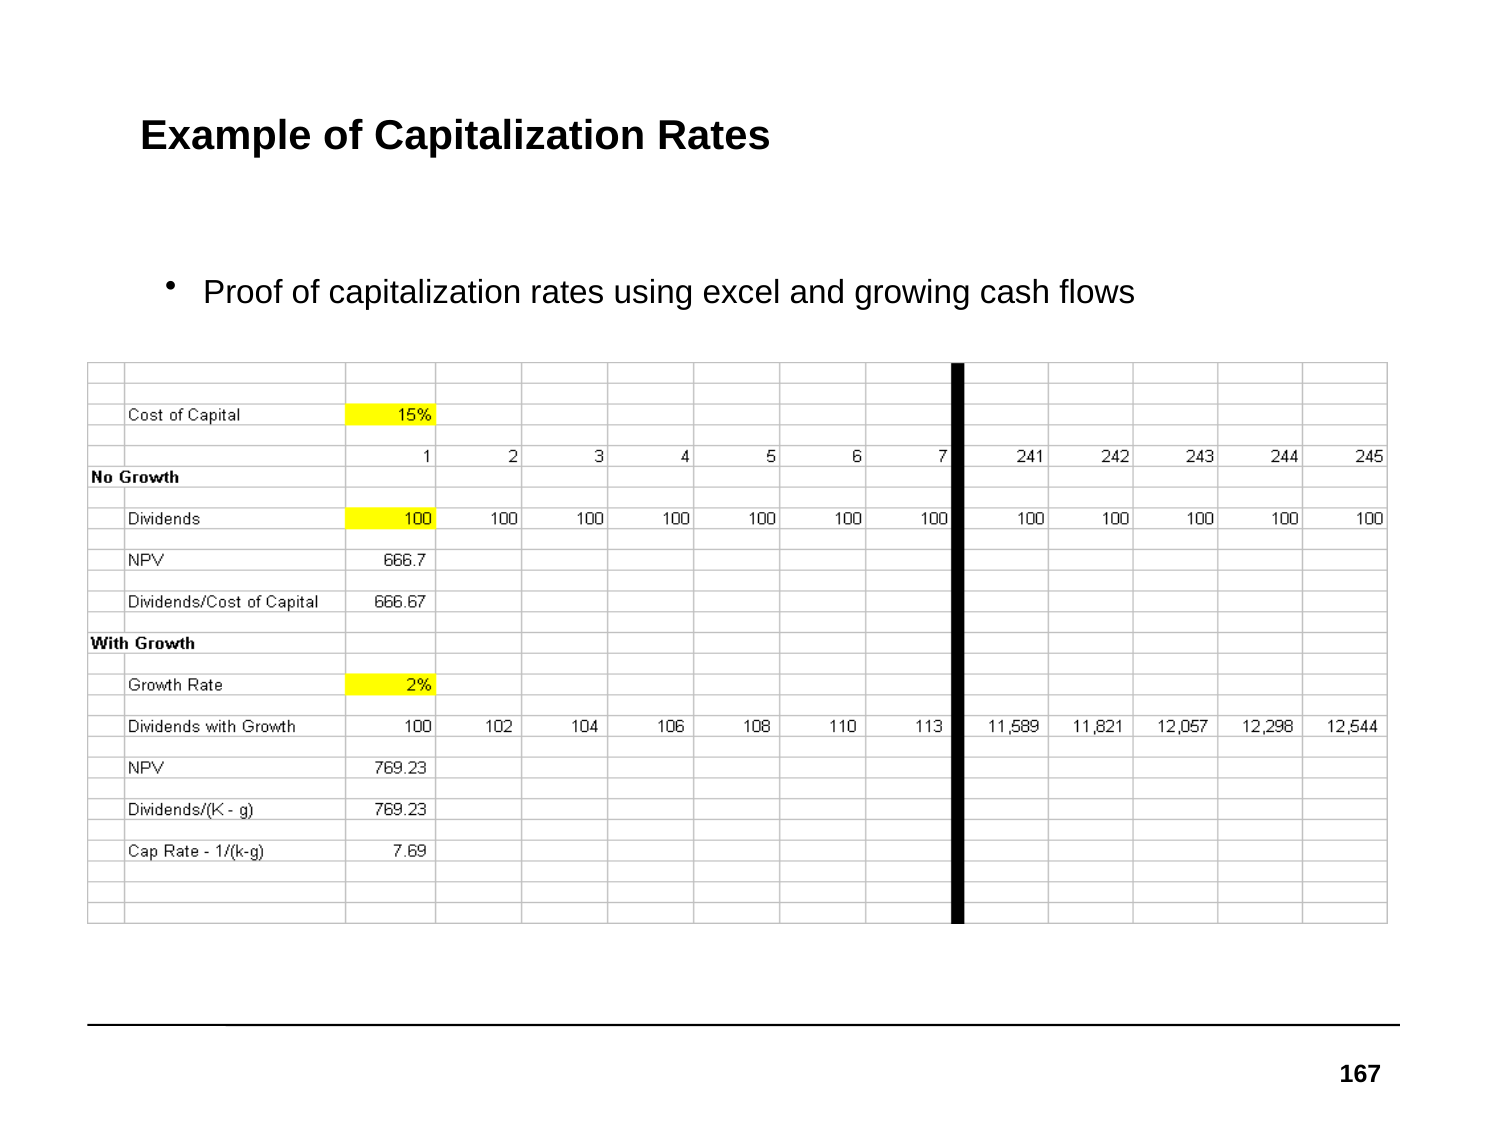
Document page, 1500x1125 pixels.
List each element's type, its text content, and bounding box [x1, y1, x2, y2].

title Example of Capitalization Rates [125, 99, 1288, 225]
list Proof of capitalization rates using excel and growing cash flows [150, 262, 1319, 350]
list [87, 362, 1388, 924]
